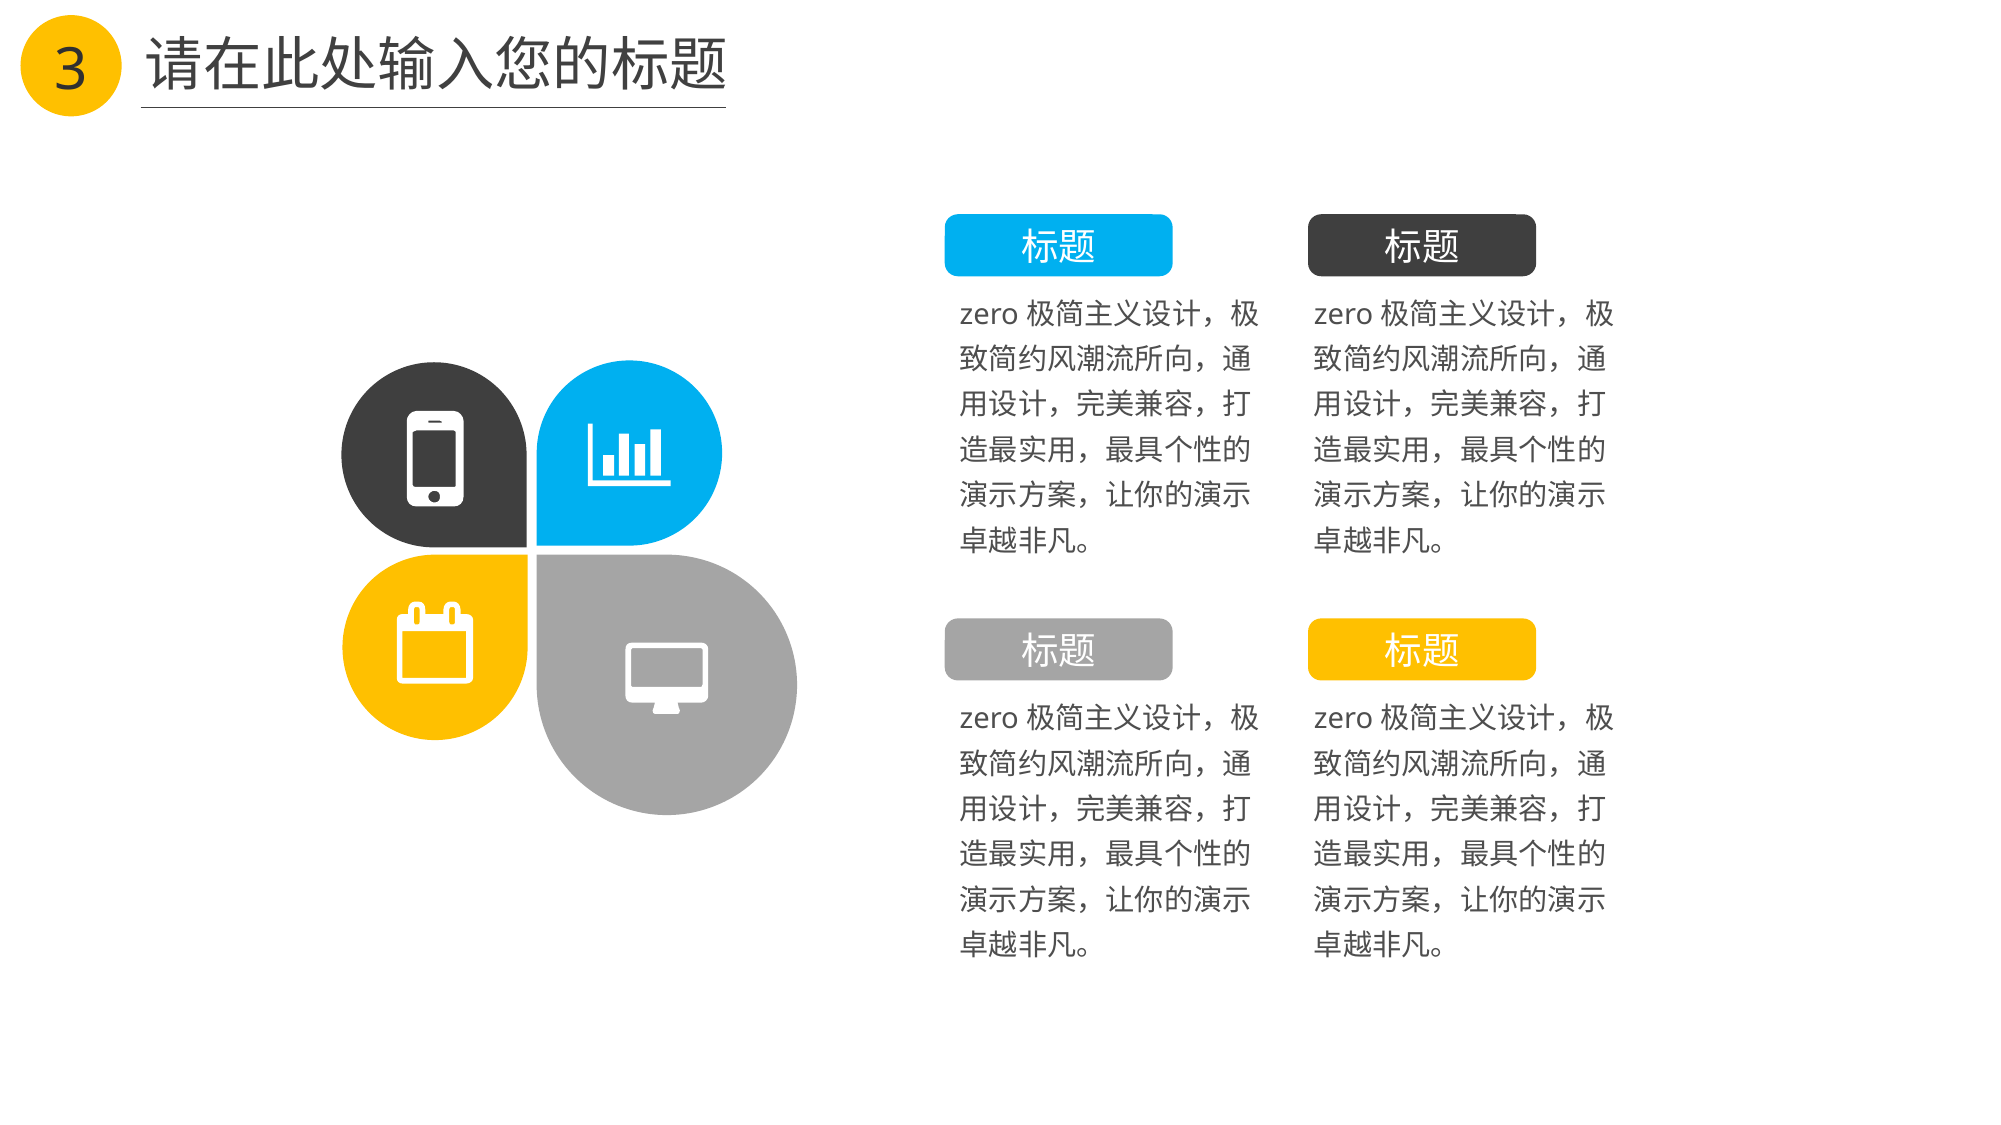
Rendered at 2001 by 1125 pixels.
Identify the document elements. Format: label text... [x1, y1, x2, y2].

text_box zero极简主义设计，极致简约风潮流所向，通用设计，完美兼容，打造最实用，最具个性的演示方案，让你的演示卓越非凡。 [1299, 681, 1640, 969]
text_box 标题 [1306, 213, 1538, 277]
text_box 标题 [1306, 617, 1538, 681]
text_box [341, 553, 529, 742]
text_box [340, 361, 528, 549]
text_box 请在此处输入您的标题 [130, 20, 743, 105]
text_box [625, 642, 709, 714]
text_box [535, 359, 724, 547]
text_box 3 [19, 14, 123, 118]
text_box 标题 [943, 617, 1174, 681]
text_box [587, 423, 671, 487]
text_box [535, 553, 799, 817]
text_box [406, 410, 464, 507]
text_box zero极简主义设计，极致简约风潮流所向，通用设计，完美兼容，打造最实用，最具个性的演示方案，让你的演示卓越非凡。 [1299, 277, 1640, 565]
text_box zero极简主义设计，极致简约风潮流所向，通用设计，完美兼容，打造最实用，最具个性的演示方案，让你的演示卓越非凡。 [944, 277, 1285, 565]
text_box zero极简主义设计，极致简约风潮流所向，通用设计，完美兼容，打造最实用，最具个性的演示方案，让你的演示卓越非凡。 [944, 681, 1285, 969]
text_box [396, 601, 474, 684]
text_box 标题 [943, 213, 1174, 277]
